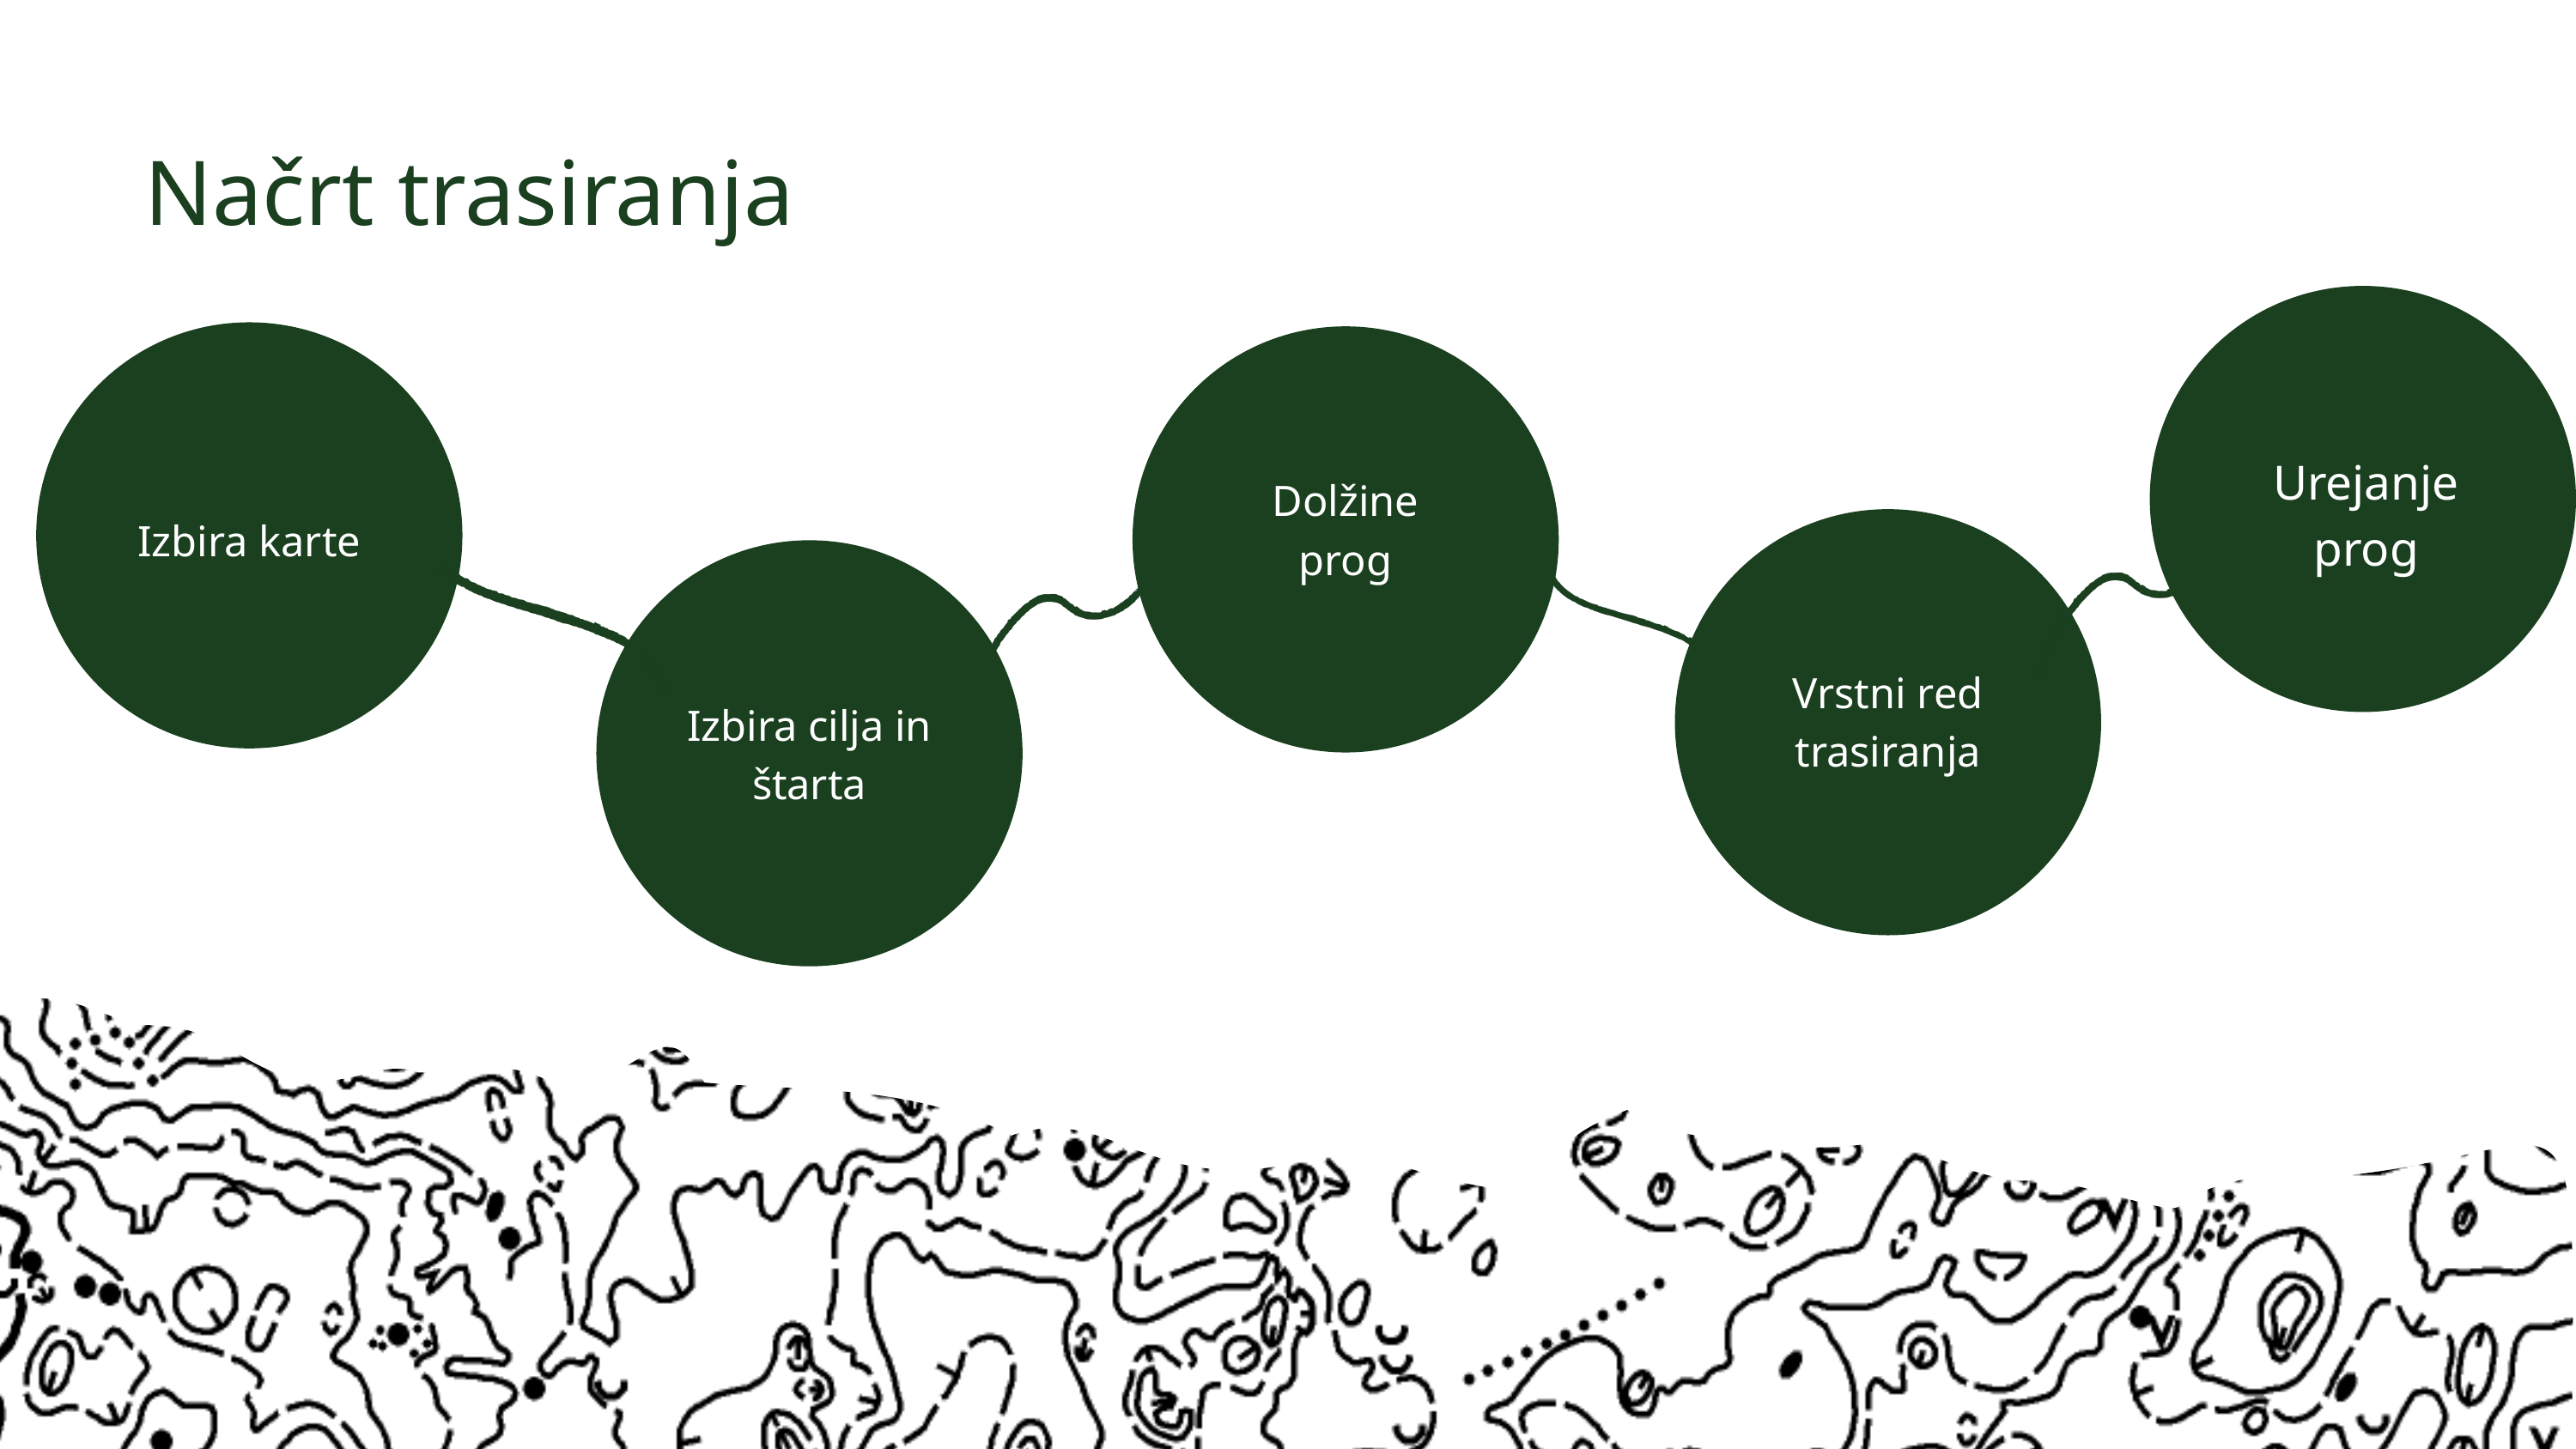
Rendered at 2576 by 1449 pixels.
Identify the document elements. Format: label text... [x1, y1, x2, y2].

text_box [2036, 504, 2145, 677]
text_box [35, 322, 463, 749]
text_box Načrt trasiranja [144, 141, 1023, 244]
text_box [969, 525, 1127, 699]
text_box [466, 509, 623, 754]
text_box [1563, 550, 1670, 712]
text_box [2149, 285, 2576, 712]
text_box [1674, 508, 2102, 936]
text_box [596, 540, 1024, 967]
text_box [0, 992, 2576, 1449]
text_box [1132, 325, 1559, 753]
